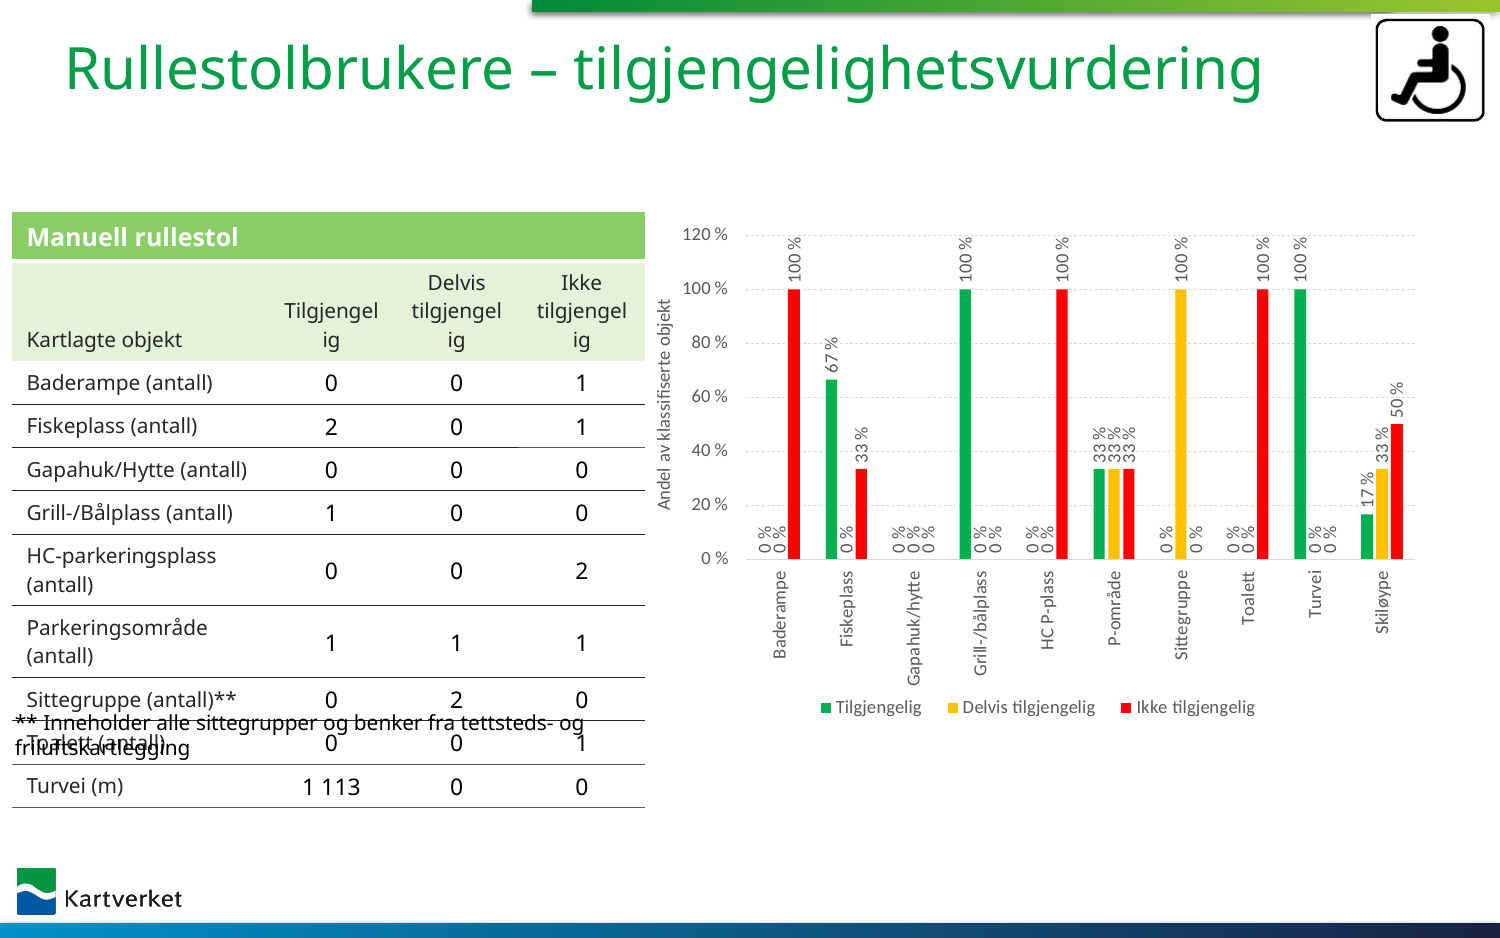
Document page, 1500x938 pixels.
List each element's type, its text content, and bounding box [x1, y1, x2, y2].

table_cell 2 [269, 405, 394, 447]
table_cell 0 [269, 678, 394, 702]
table_cell 0 [269, 535, 394, 605]
text_box ** Inneholder alle sittegrupper og benker fra tettsteds- og friluftskartlegging [0, 702, 745, 768]
table_cell 1 113 [269, 768, 394, 807]
table_cell 0 [394, 361, 519, 404]
table_cell 1 [519, 606, 638, 677]
table_cell 0 [394, 535, 519, 605]
table_cell 0 [394, 448, 519, 490]
table_cell 1 [394, 606, 519, 677]
table_cell 0 [519, 768, 645, 807]
table_cell 1 [519, 361, 638, 404]
table_cell Sittegruppe (antall)** [12, 678, 269, 702]
table_cell Turvei (m) [12, 768, 269, 807]
table_cell Gapahuk/Hytte (antall) [12, 448, 269, 490]
table_cell 0 [519, 448, 638, 490]
table_header Manuell rullestol [12, 212, 645, 259]
table_cell Tilgjengelig [269, 263, 394, 361]
table_cell 0 [269, 361, 394, 404]
table_cell 0 [394, 405, 519, 447]
table_cell Ikke tilgjengelig [519, 263, 638, 361]
picture [1371, 13, 1491, 127]
table_cell HC-parkeringsplass (antall) [12, 535, 269, 605]
table_cell Baderampe (antall) [12, 361, 269, 404]
table_cell 1 [519, 405, 638, 447]
table_cell 0 [519, 678, 638, 702]
table_cell 0 [394, 491, 519, 534]
table_cell 1 [269, 491, 394, 534]
picture [643, 218, 1426, 728]
table_cell 0 [269, 448, 394, 490]
table_cell 2 [394, 678, 519, 702]
table_cell 0 [394, 768, 519, 807]
text_box Rullestolbrukere – tilgjengelighetsvurdering [49, 12, 1372, 109]
table_cell Fiskeplass (antall) [12, 405, 269, 447]
table_cell Parkeringsområde (antall) [12, 606, 269, 677]
table_cell 2 [519, 535, 638, 605]
table_cell Kartlagte objekt [12, 263, 269, 361]
table_cell Grill-/Bålplass (antall) [12, 491, 269, 534]
table_cell 0 [519, 491, 638, 534]
table_cell 1 [269, 606, 394, 677]
table_cell Delvis tilgjengelig [394, 263, 519, 361]
